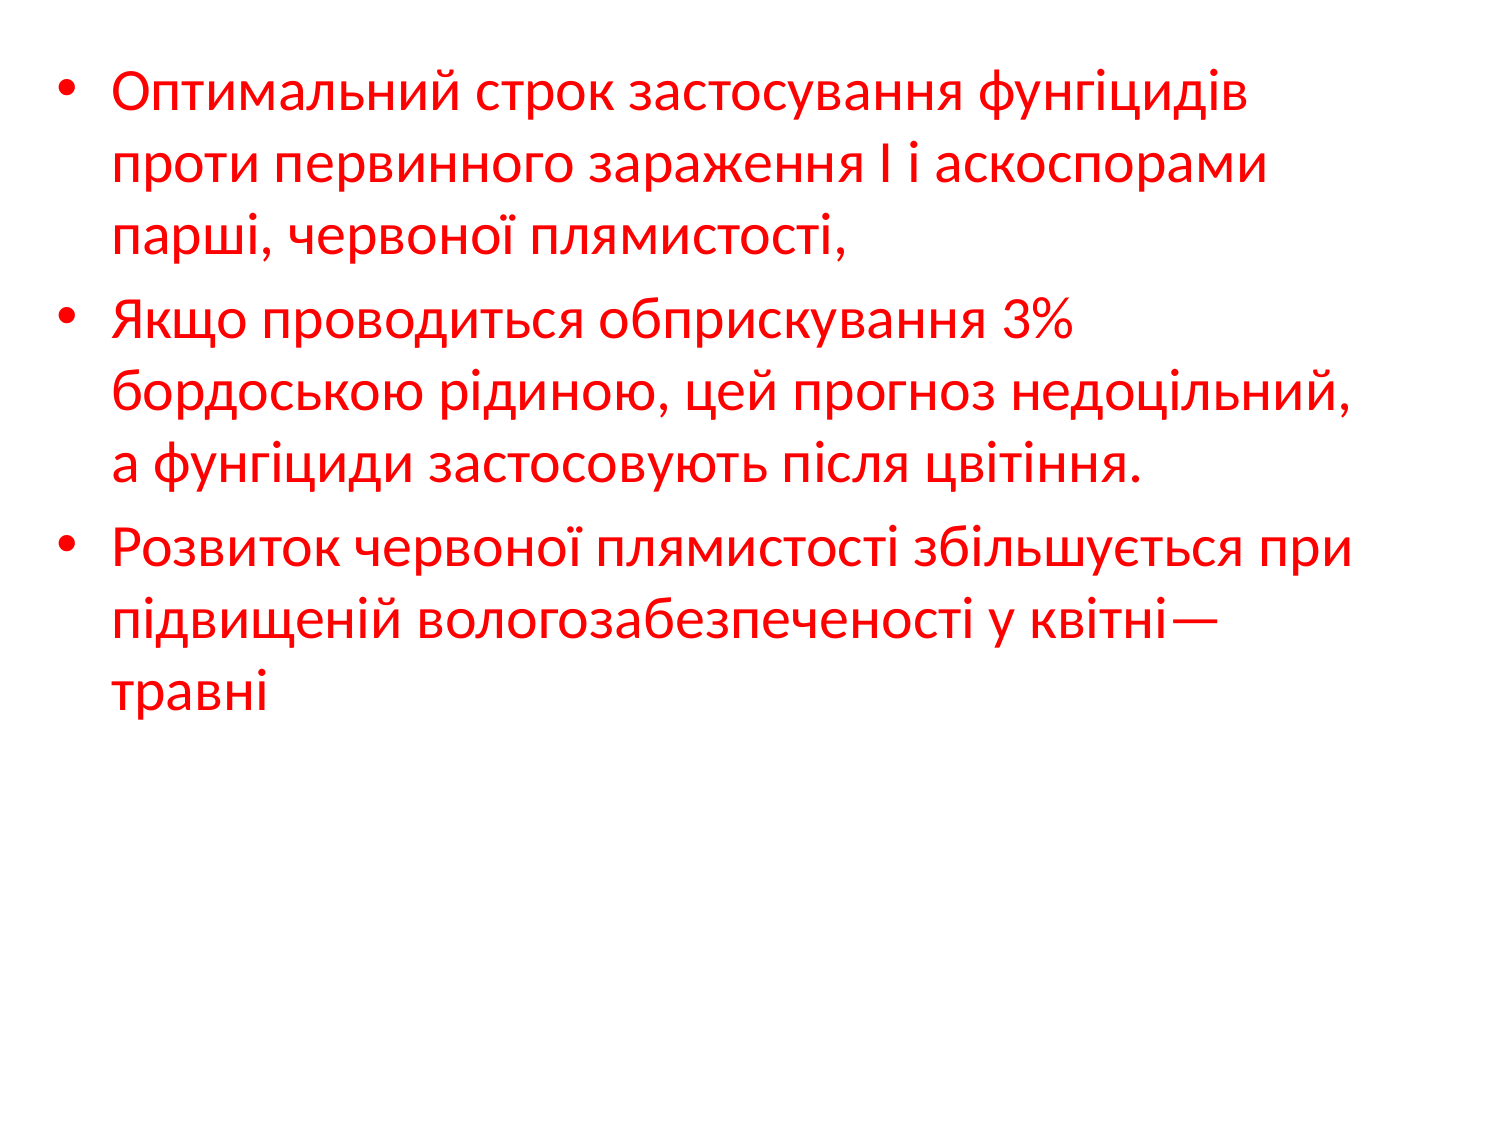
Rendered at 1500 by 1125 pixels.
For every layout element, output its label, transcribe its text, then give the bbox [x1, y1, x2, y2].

list Оптимальний строк застосування фунгіцидів проти первинного зараження І і аскоспорами парші, червоної плямистості, Якщо проводиться обприскування 3% бордоською рідиною, цей прогноз недоцільний, а фунгіциди застосовують після цвітіння. Розвиток червоної плямистості збільшується при підвищеній вологозабезпеченості у квітні—травні [41, 42, 1392, 786]
